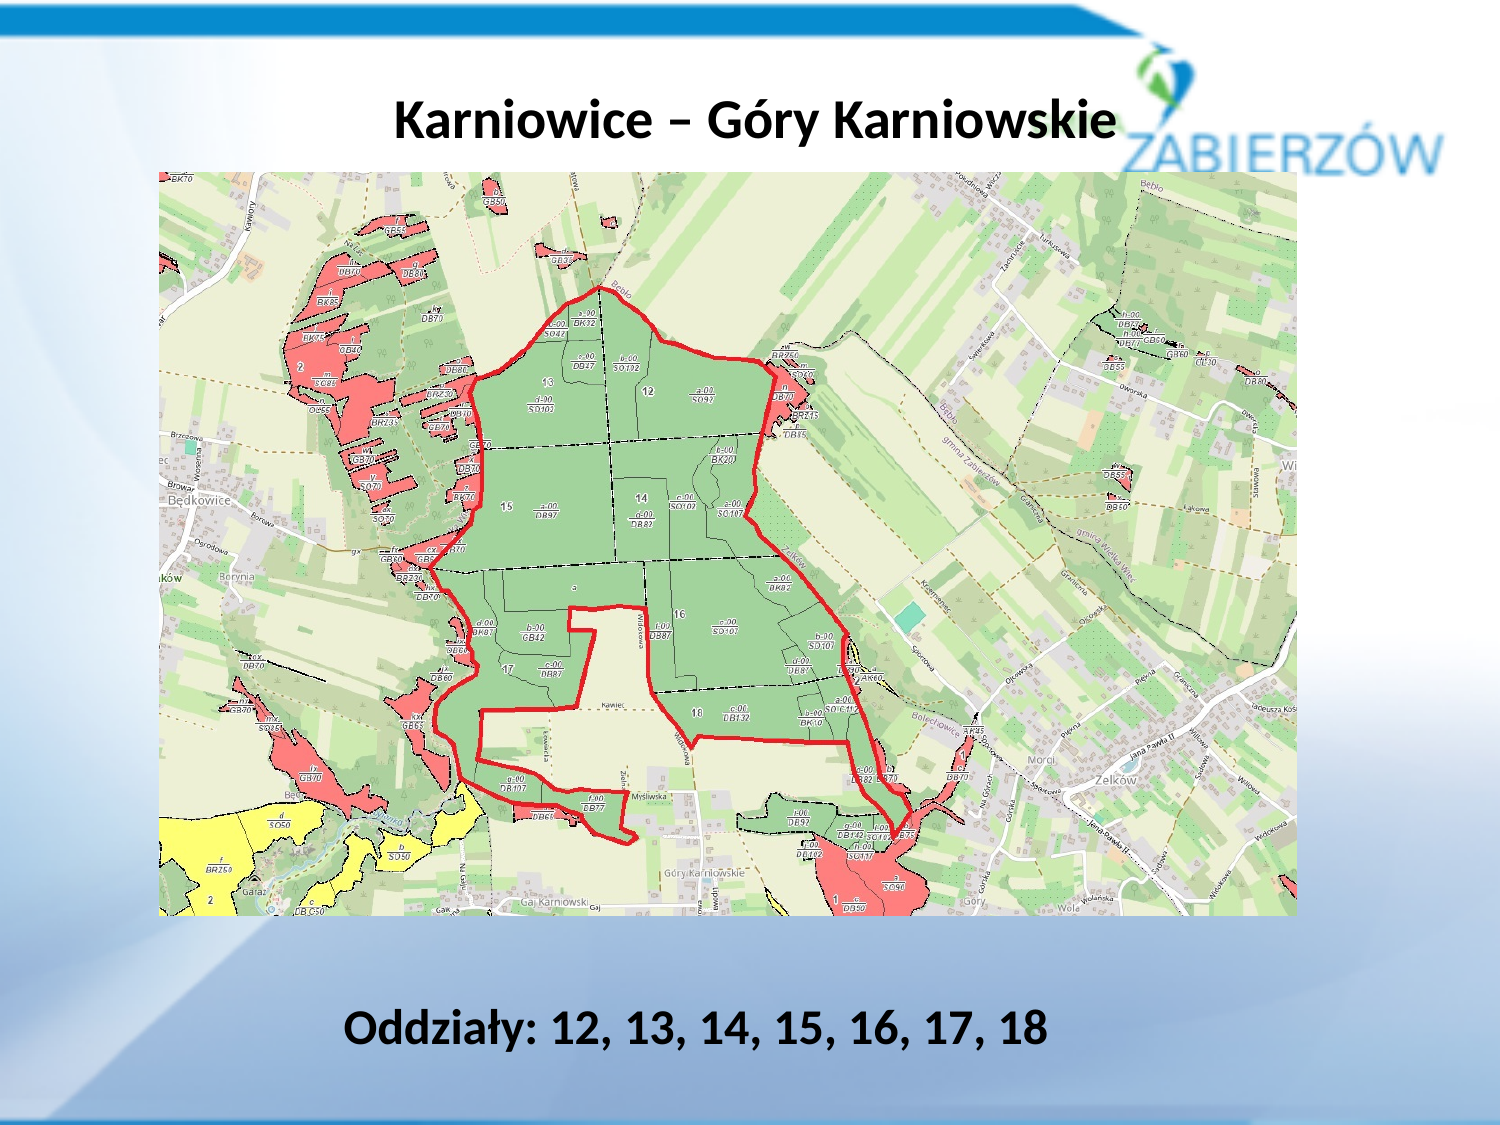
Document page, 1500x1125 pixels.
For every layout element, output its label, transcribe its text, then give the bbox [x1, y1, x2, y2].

picture [0, 0, 1500, 1125]
text_box Oddziały: 12, 13, 14, 15, 16, 17, 18 [253, 983, 1081, 1062]
title Karniowice – Góry Karniowskie [75, 45, 1425, 233]
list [159, 172, 1297, 916]
